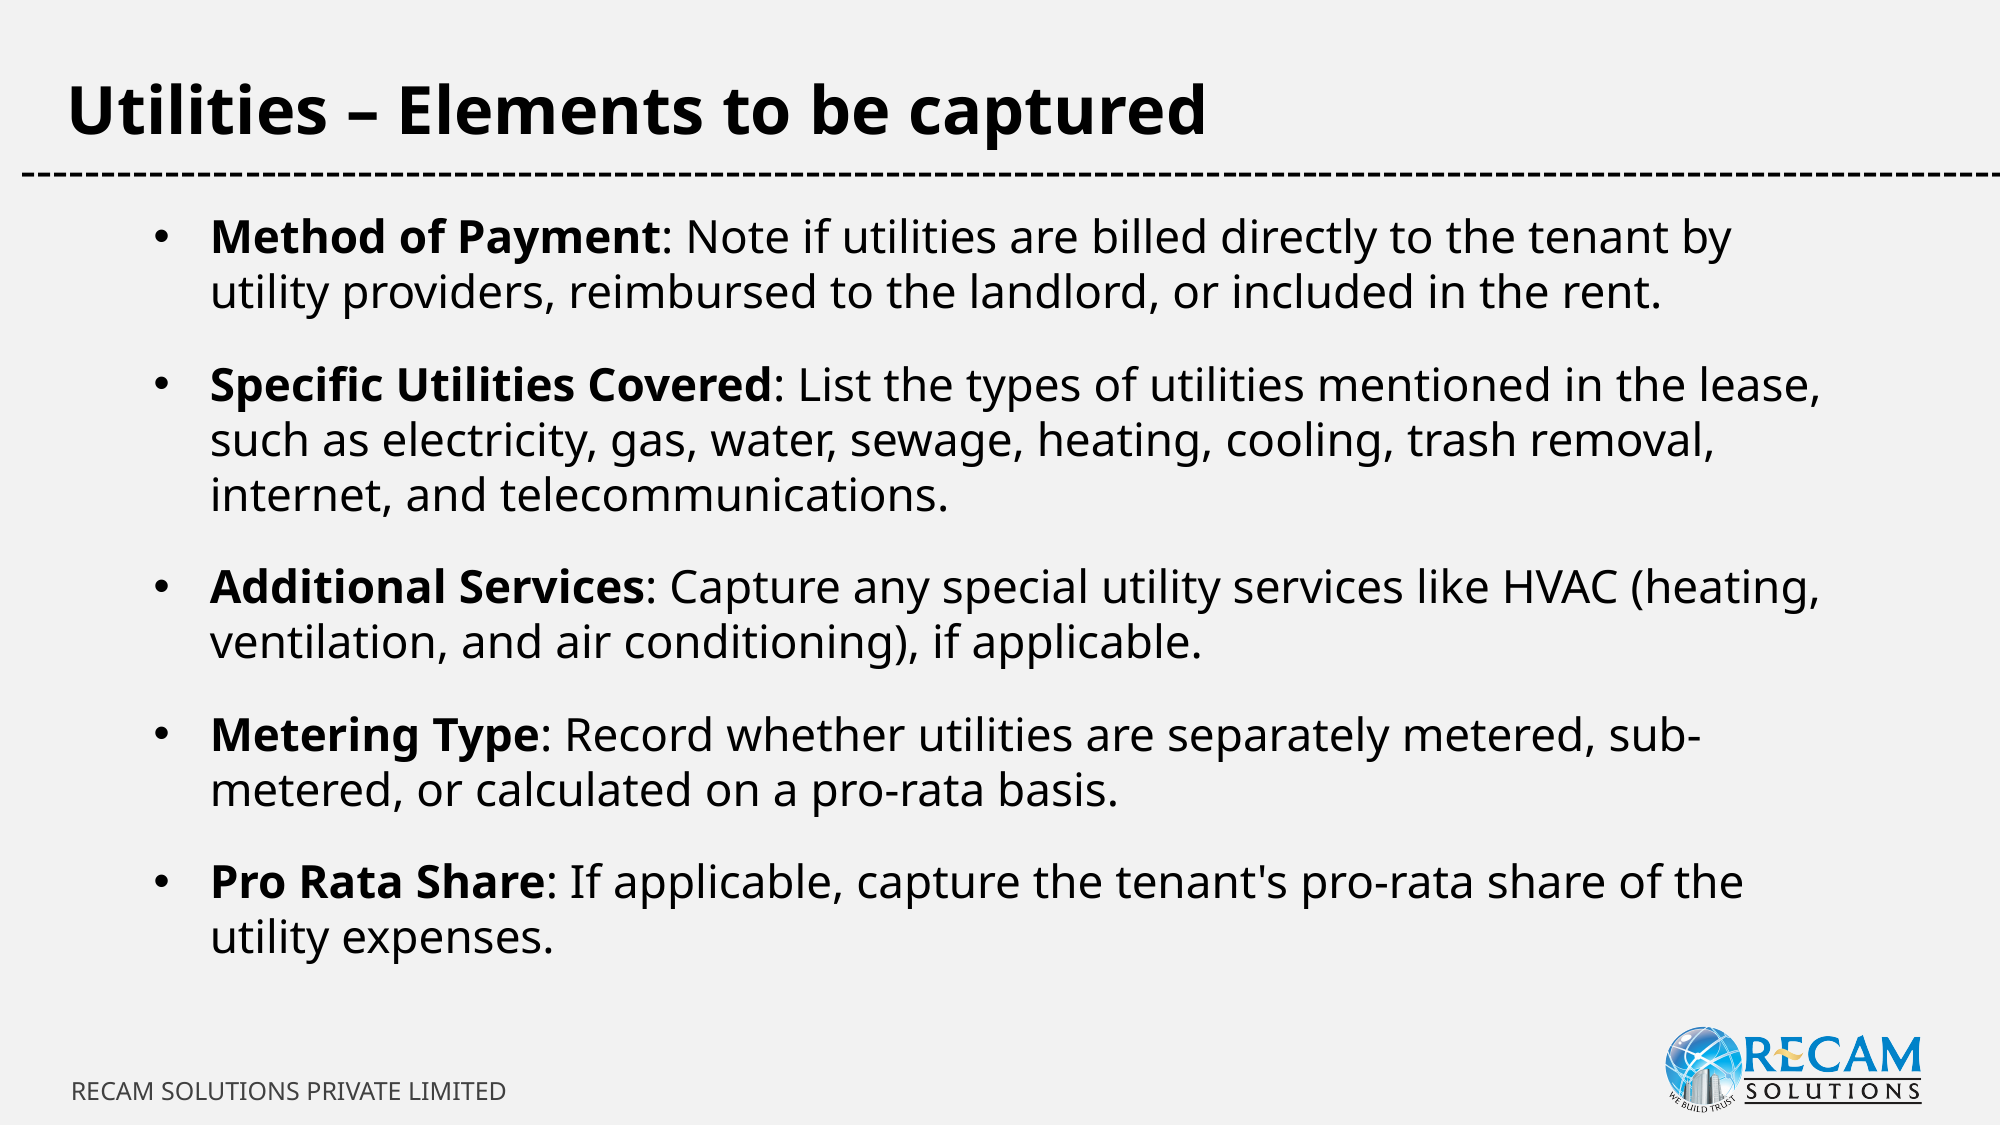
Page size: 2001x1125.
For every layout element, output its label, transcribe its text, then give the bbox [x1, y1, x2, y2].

text_box Method of Payment: Note if utilities are billed directly to the tenant by utility providers, reimbursed to the landlord, or included in the rent. Specific Utilities Covered: List the types of utilities mentioned in the lease, such as electricity, gas, water, sewage, heating, cooling, trash removal, internet, and telecommunications. Additional Services: Capture any special utility services like HVAC (heating, ventilation, and air conditioning), if applicable. Metering Type: Record whether utilities are separately metered, sub-metered, or calculated on a pro-rata basis. Pro Rata Share: If applicable, capture the tenant's pro-rata share of the utility expenses. [138, 200, 1842, 970]
picture [1652, 1014, 1935, 1125]
footer RECAM SOLUTIONS PRIVATE LIMITED [70, 1073, 971, 1107]
text_box Utilities – Elements to be captured [51, 60, 1520, 131]
text_box ----------------------------------------------------------------------------------------------------------------------------- [6, 131, 2000, 207]
